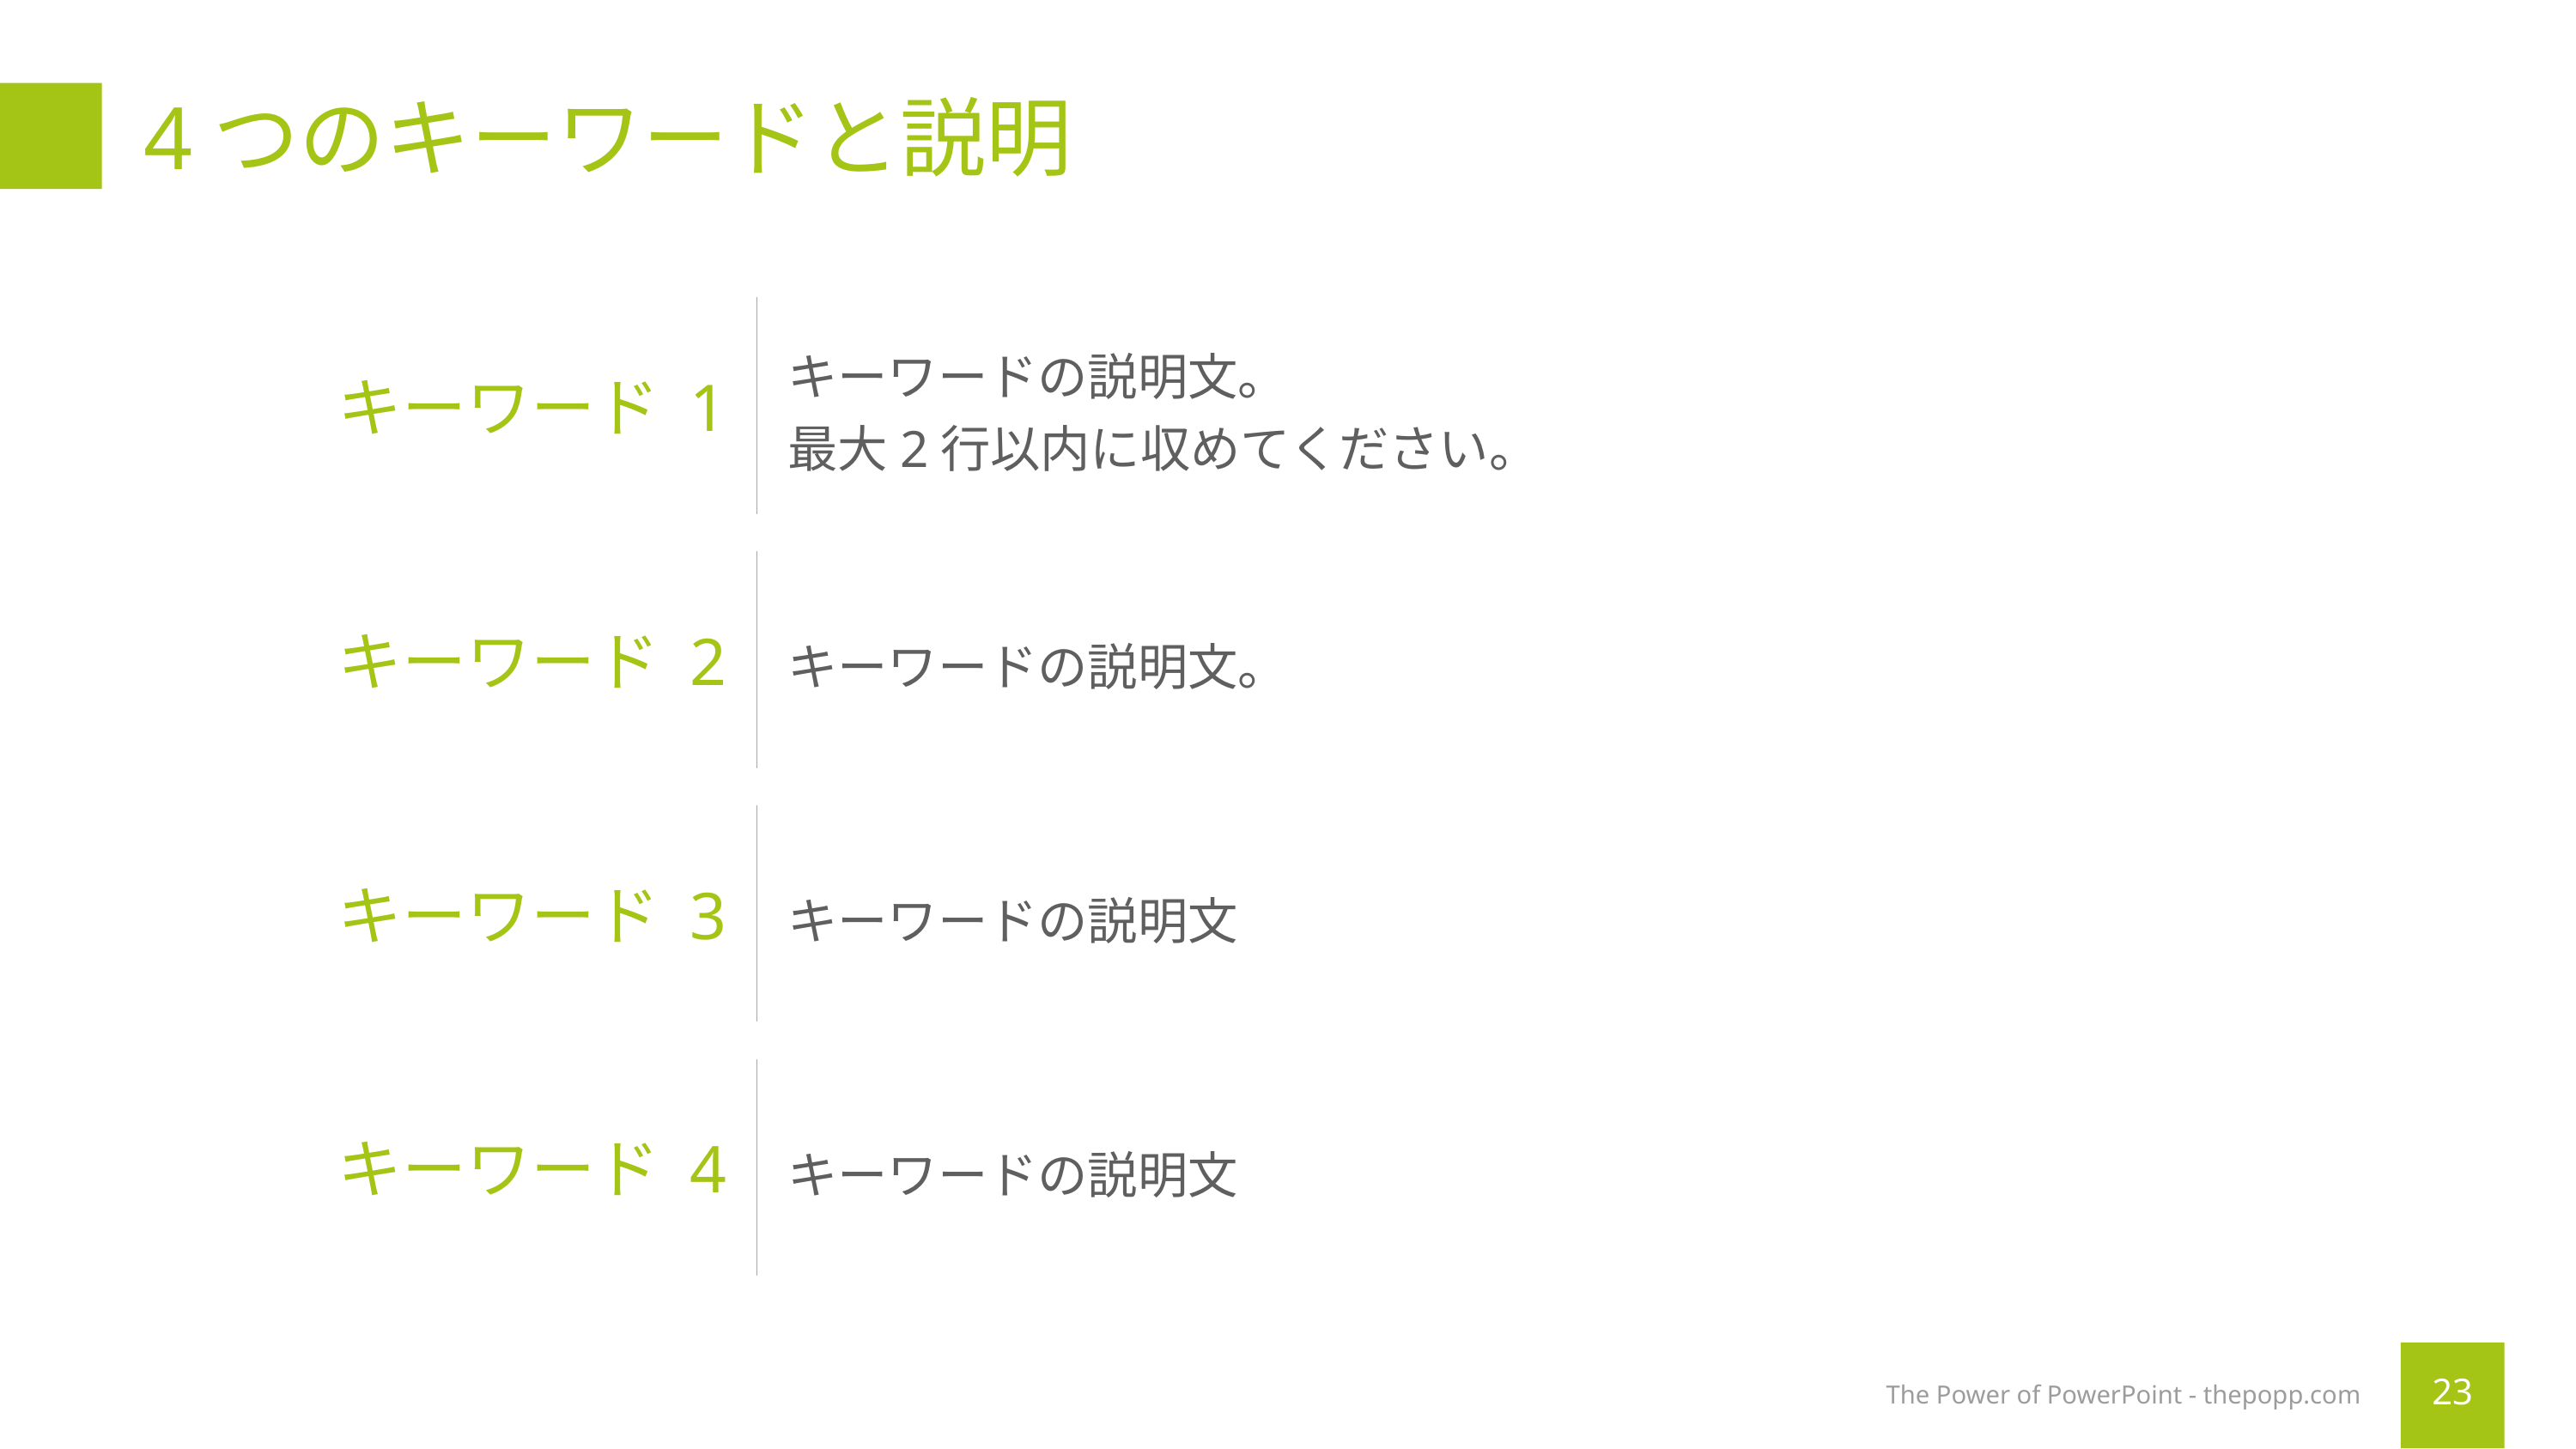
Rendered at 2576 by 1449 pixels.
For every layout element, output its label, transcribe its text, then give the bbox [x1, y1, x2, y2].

list キーワード 1 [131, 343, 740, 468]
slide_number 23 [2400, 1355, 2505, 1433]
list キーワードの説明文 [775, 828, 2454, 999]
list キーワードの説明文。 最大2行以内に収めてください。 [775, 320, 2454, 491]
title 4つのキーワードと説明 [131, 66, 2482, 219]
footer The Power of PowerPoint - thepopp.com [1504, 1355, 2374, 1433]
list キーワード 4 [131, 1105, 740, 1230]
list キーワードの説明文 [775, 1082, 2454, 1253]
list キーワード 3 [131, 851, 740, 976]
list キーワード 2 [131, 597, 740, 722]
list キーワードの説明文。 [775, 574, 2454, 745]
